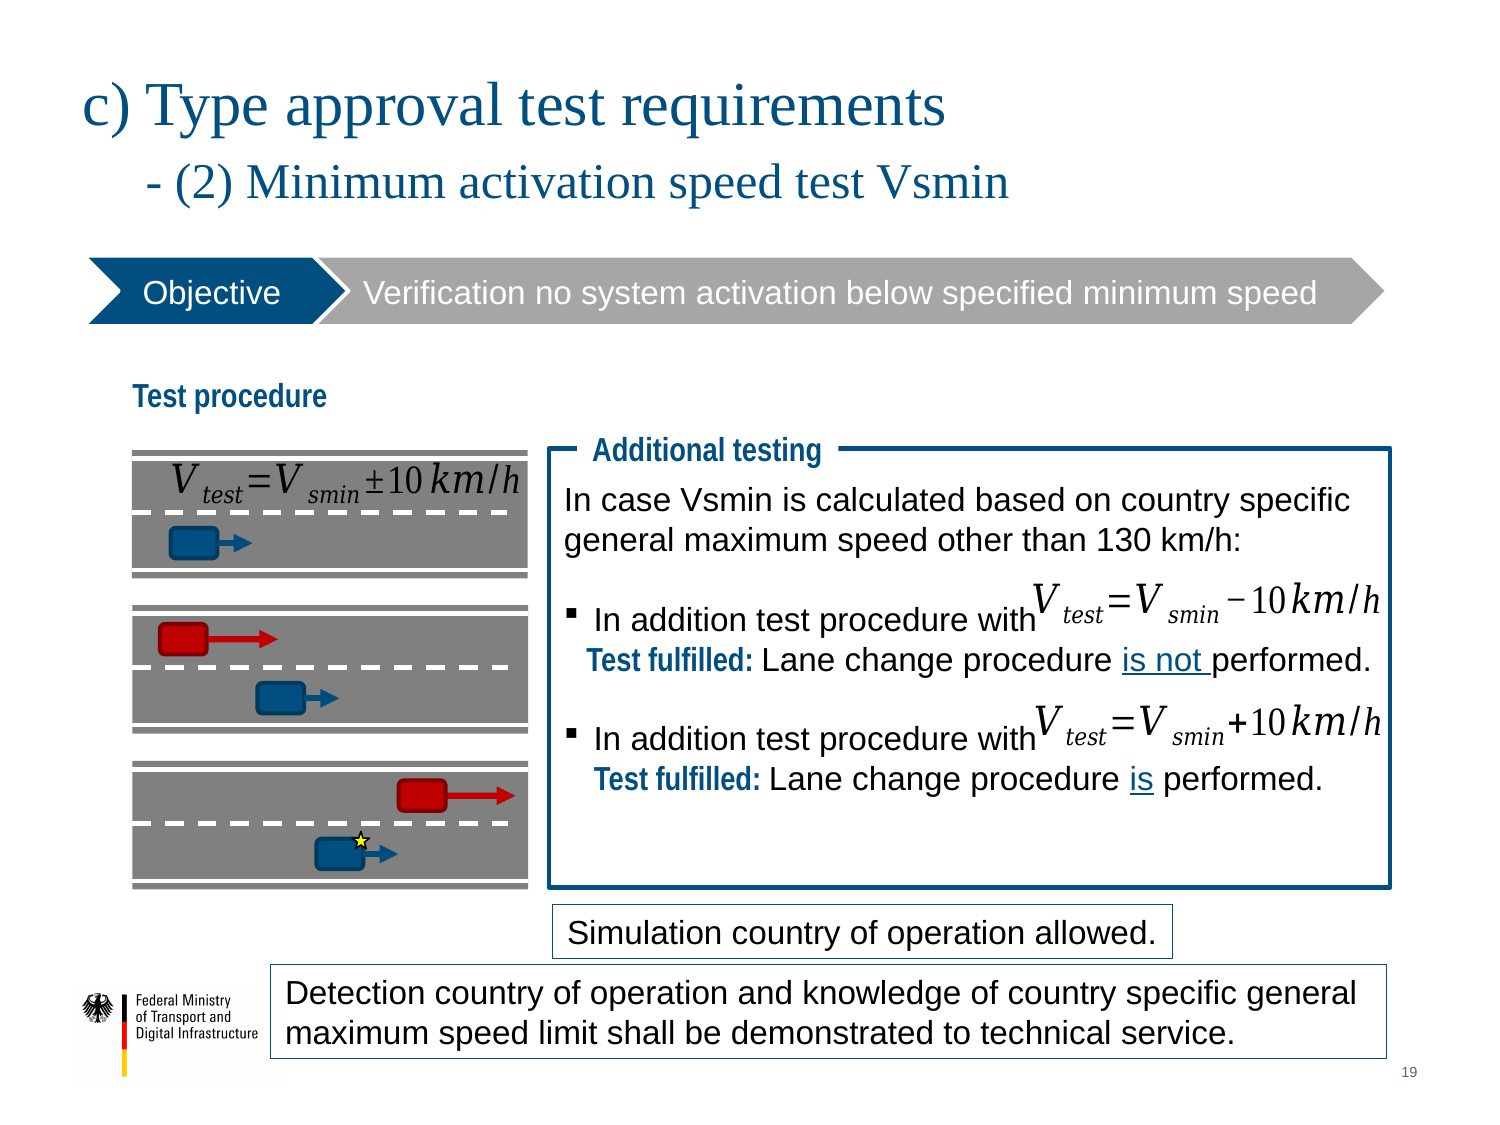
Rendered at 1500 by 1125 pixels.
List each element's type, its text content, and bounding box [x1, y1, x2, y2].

text_box Verification no system activation below specified minimum speed [360, 253, 1390, 329]
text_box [82, 255, 363, 327]
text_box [132, 604, 529, 734]
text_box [131, 449, 528, 579]
text_box Additional testing [575, 417, 840, 480]
text_box Simulation country of operation allowed. [552, 904, 1173, 959]
text_box In case Vsmin is calculated based on country specific general maximum speed other than 130 km/h: In addition test procedure with Test fulfilled: Lane change procedure is not performed. In addition test procedure with Test fulfilled: Lane change procedure is performed. [549, 448, 1391, 888]
picture [73, 983, 283, 1088]
slide_number 19 [1382, 1051, 1418, 1083]
text_box Test procedure [85, 363, 1059, 426]
title c) Type approval test requirements - (2) Minimum activation speed test Vsmin [82, 66, 1371, 250]
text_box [132, 760, 529, 890]
text_box Detection country of operation and knowledge of country specific general maximum speed limit shall be demonstrated to technical service. [270, 964, 1387, 1059]
